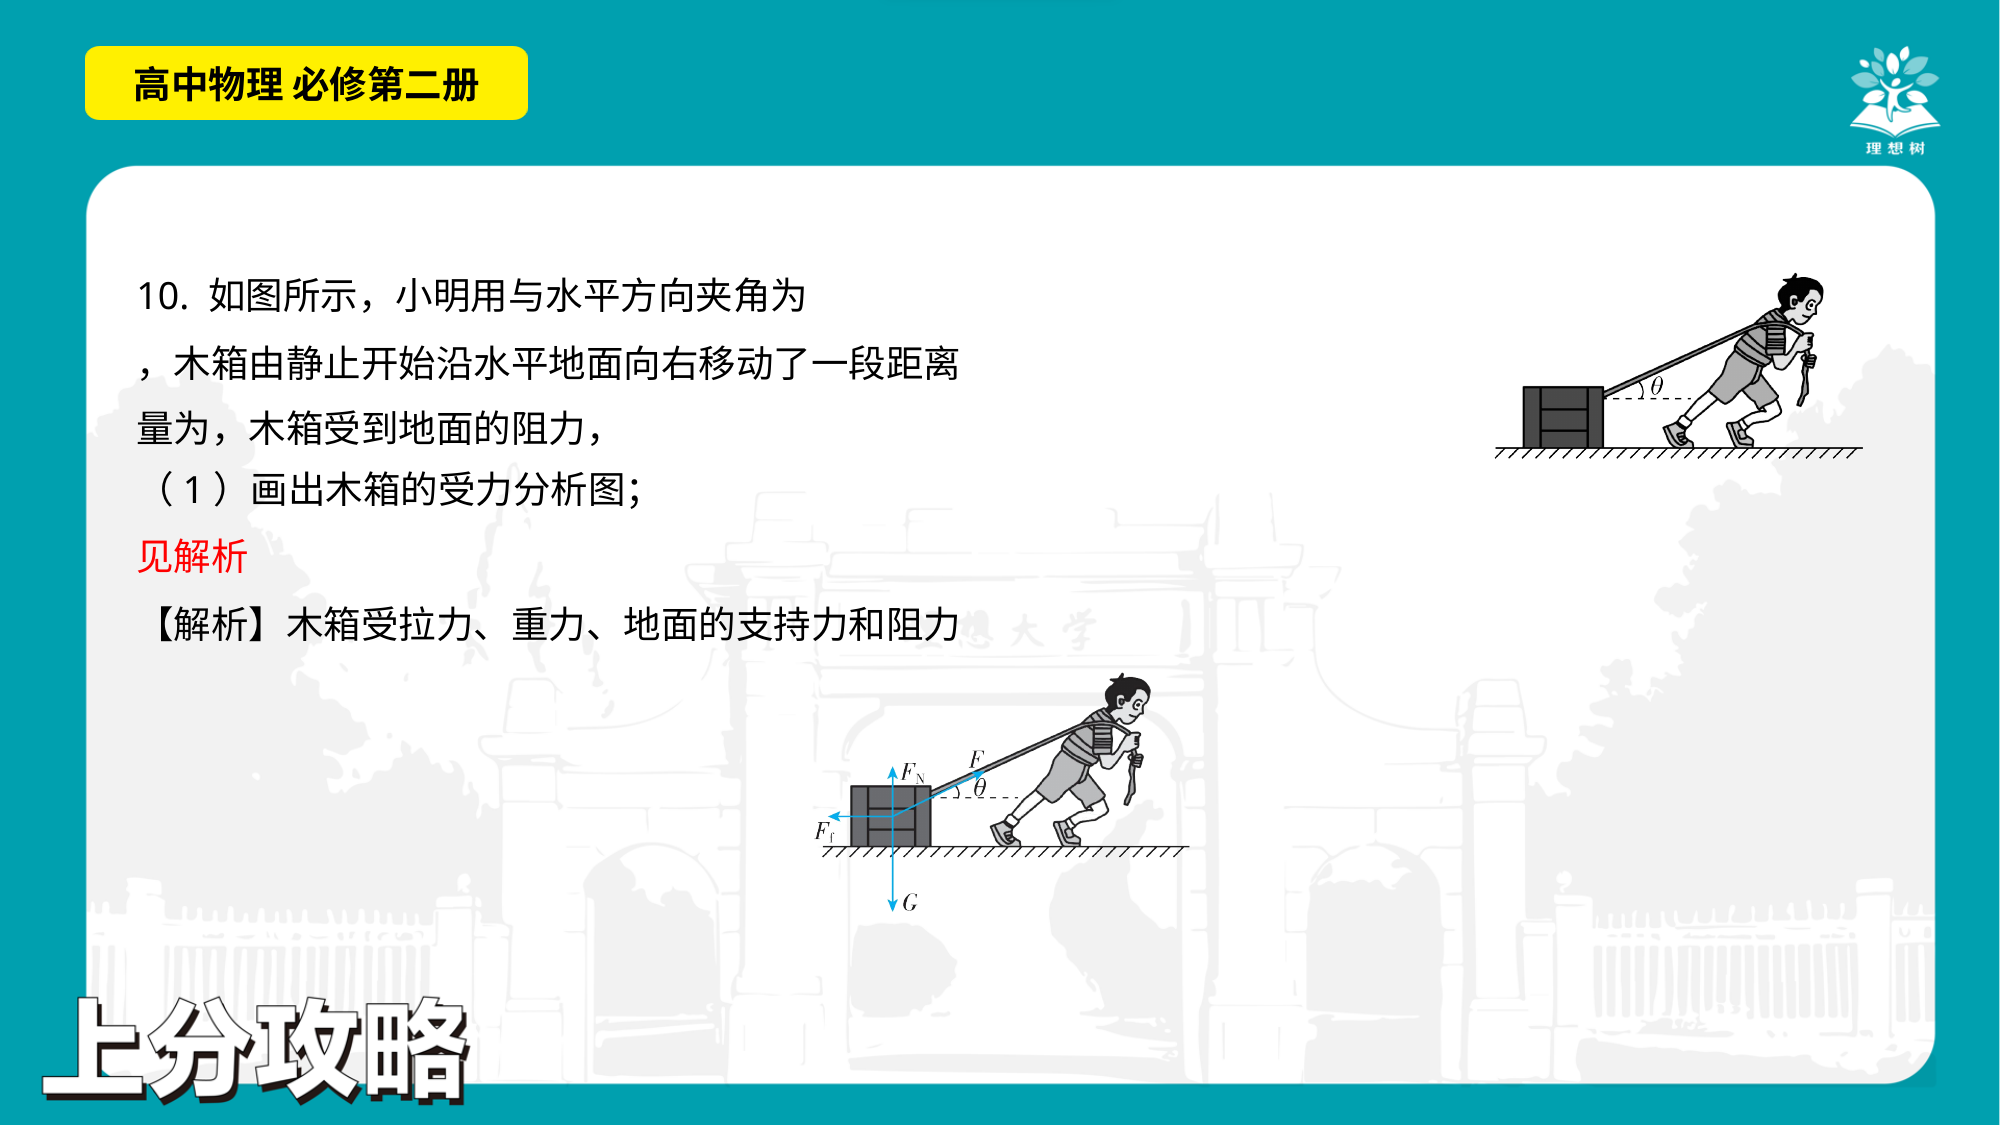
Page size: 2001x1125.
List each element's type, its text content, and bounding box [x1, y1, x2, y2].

text_box 见解析 [136, 510, 1865, 571]
text_box （1）画出木箱的受力分析图； [136, 444, 1472, 504]
picture [0, 0, 2000, 1125]
